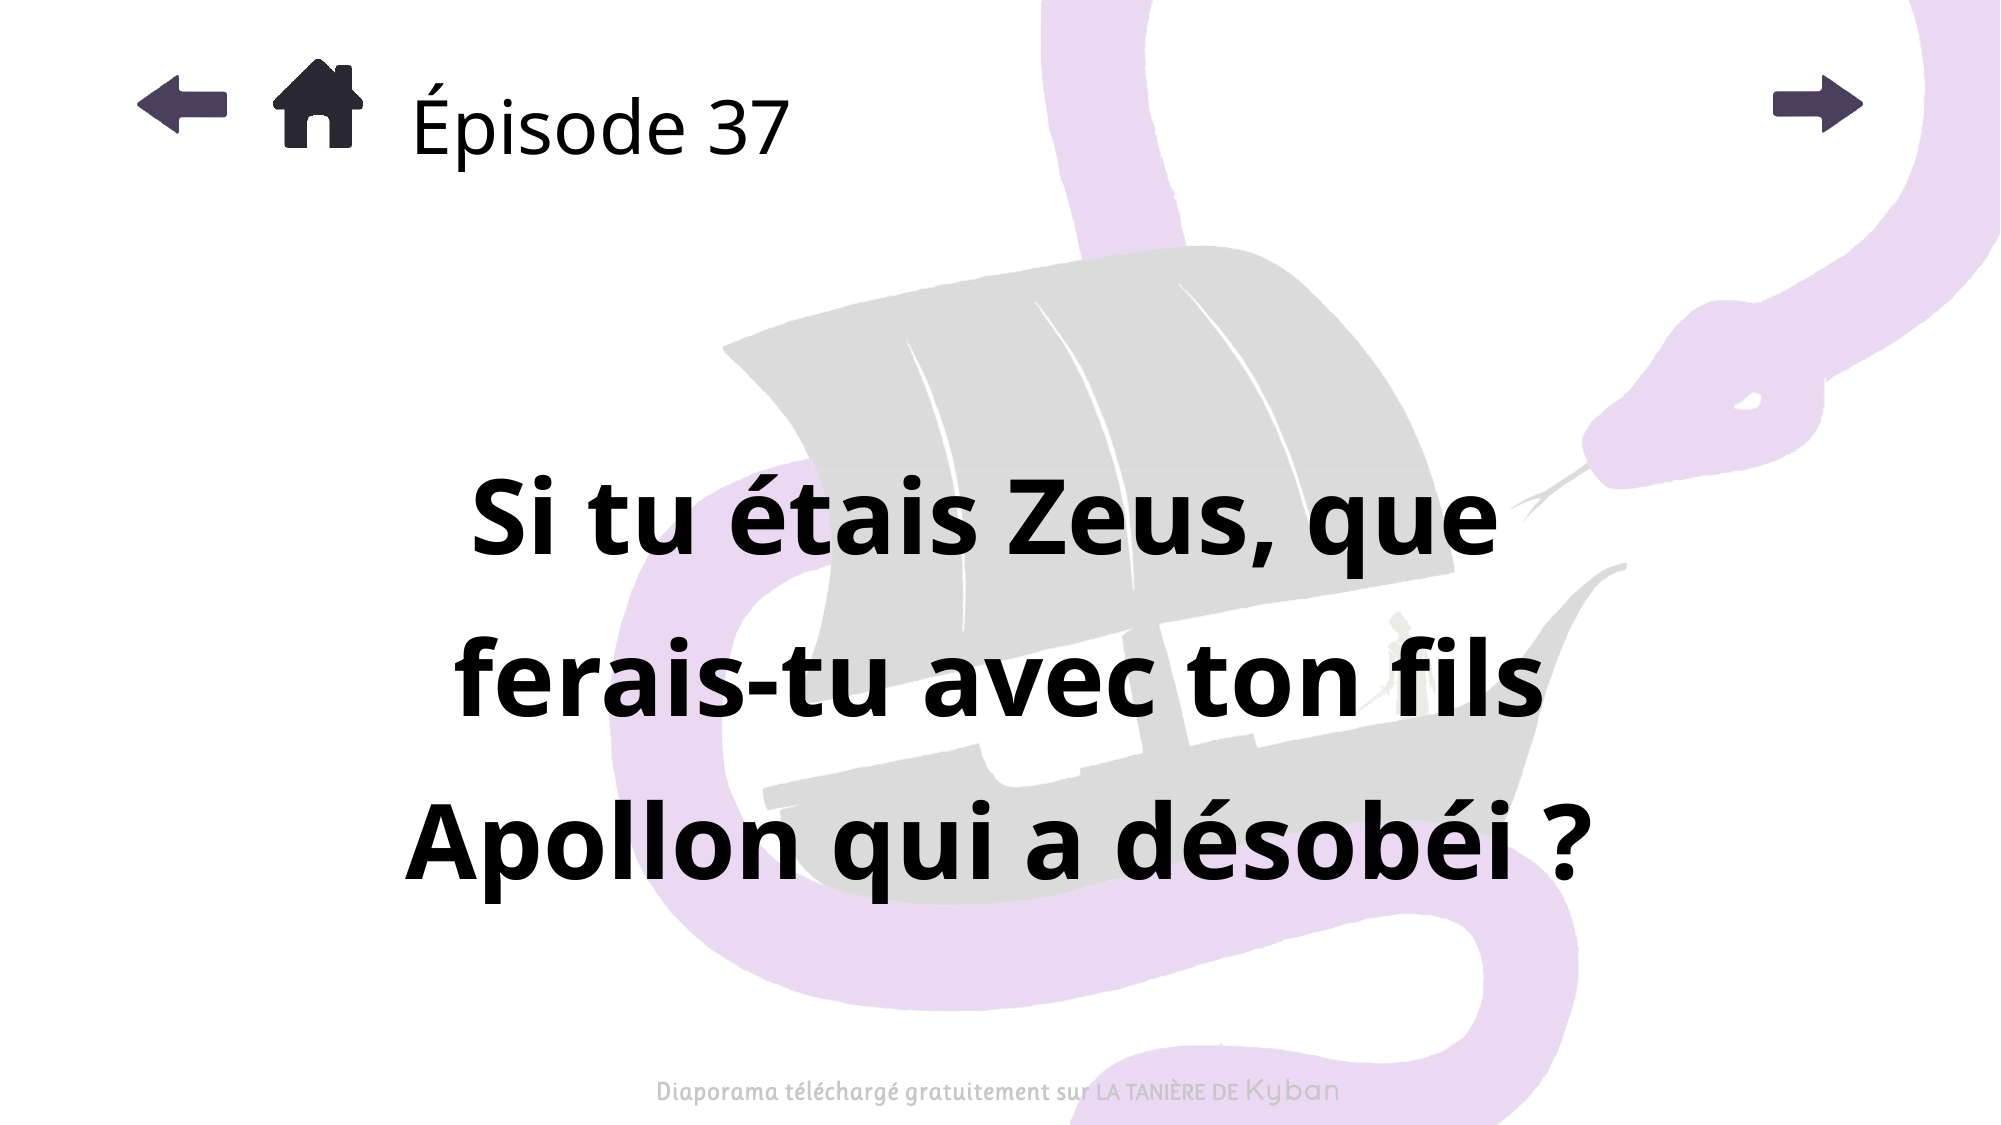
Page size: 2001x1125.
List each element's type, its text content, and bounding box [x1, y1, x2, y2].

picture [0, 0, 2001, 1125]
list Si tu étais Zeus, que ferais-tu avec ton fils Apollon qui a désobéi ? [137, 299, 1863, 1014]
title Épisode 37 [395, 59, 1863, 202]
